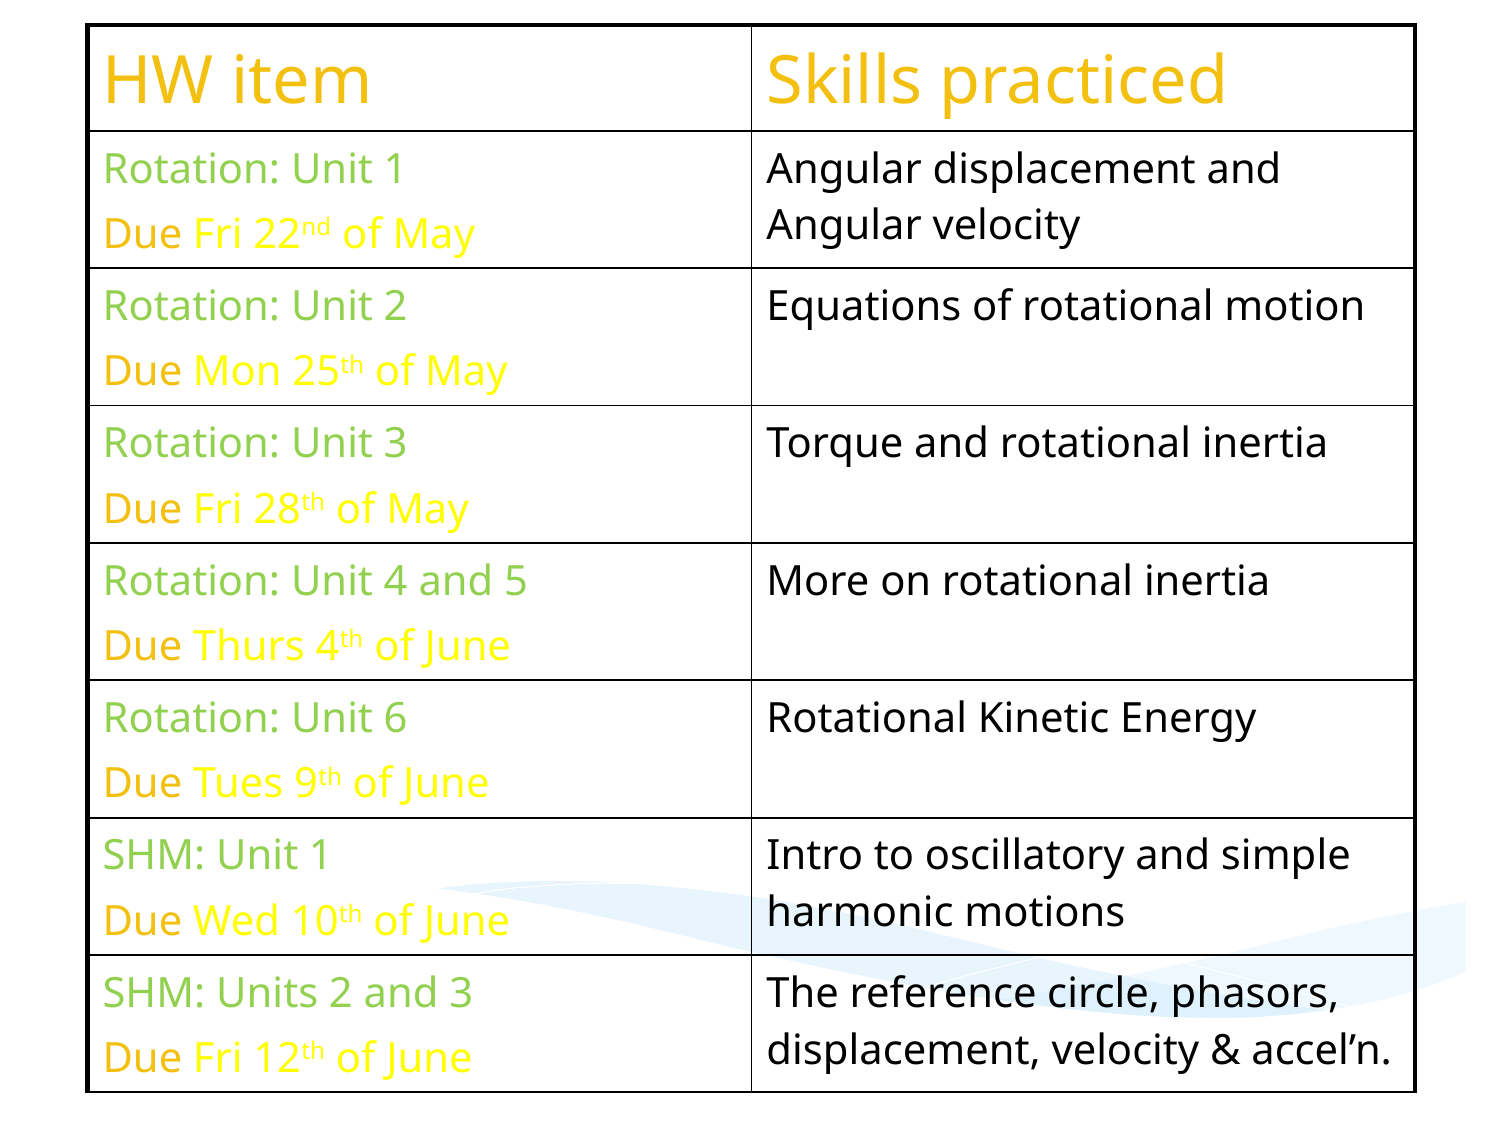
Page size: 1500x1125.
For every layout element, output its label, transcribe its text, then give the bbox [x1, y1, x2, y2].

table_cell SHM: Unit 1 Due Wed 10th of June [90, 819, 751, 954]
table_cell SHM: Units 2 and 3 Due Fri 12th of June [90, 956, 751, 1091]
table_cell Equations of rotational motion [752, 269, 1413, 405]
table_cell Rotation: Unit 3 Due Fri 28th of May [90, 406, 751, 542]
table_cell Rotation: Unit 4 and 5 Due Thurs 4th of June [90, 544, 751, 679]
table_cell Angular displacement and Angular velocity [752, 132, 1413, 267]
table_cell Rotation: Unit 1 Due Fri 22nd of May [90, 132, 751, 267]
table_cell Torque and rotational inertia [752, 406, 1413, 542]
table_header Skills practiced [752, 27, 1413, 130]
table_cell Rotation: Unit 6 Due Tues 9th of June [90, 681, 751, 817]
table_cell The reference circle, phasors, displacement, velocity & accel’n. [752, 956, 1413, 1091]
table_header HW item [90, 27, 751, 130]
table_cell Intro to oscillatory and simple harmonic motions [752, 819, 1413, 954]
table_cell Rotation: Unit 2 Due Mon 25th of May [90, 269, 751, 405]
table_cell More on rotational inertia [752, 544, 1413, 679]
table_cell Rotational Kinetic Energy [752, 681, 1413, 817]
